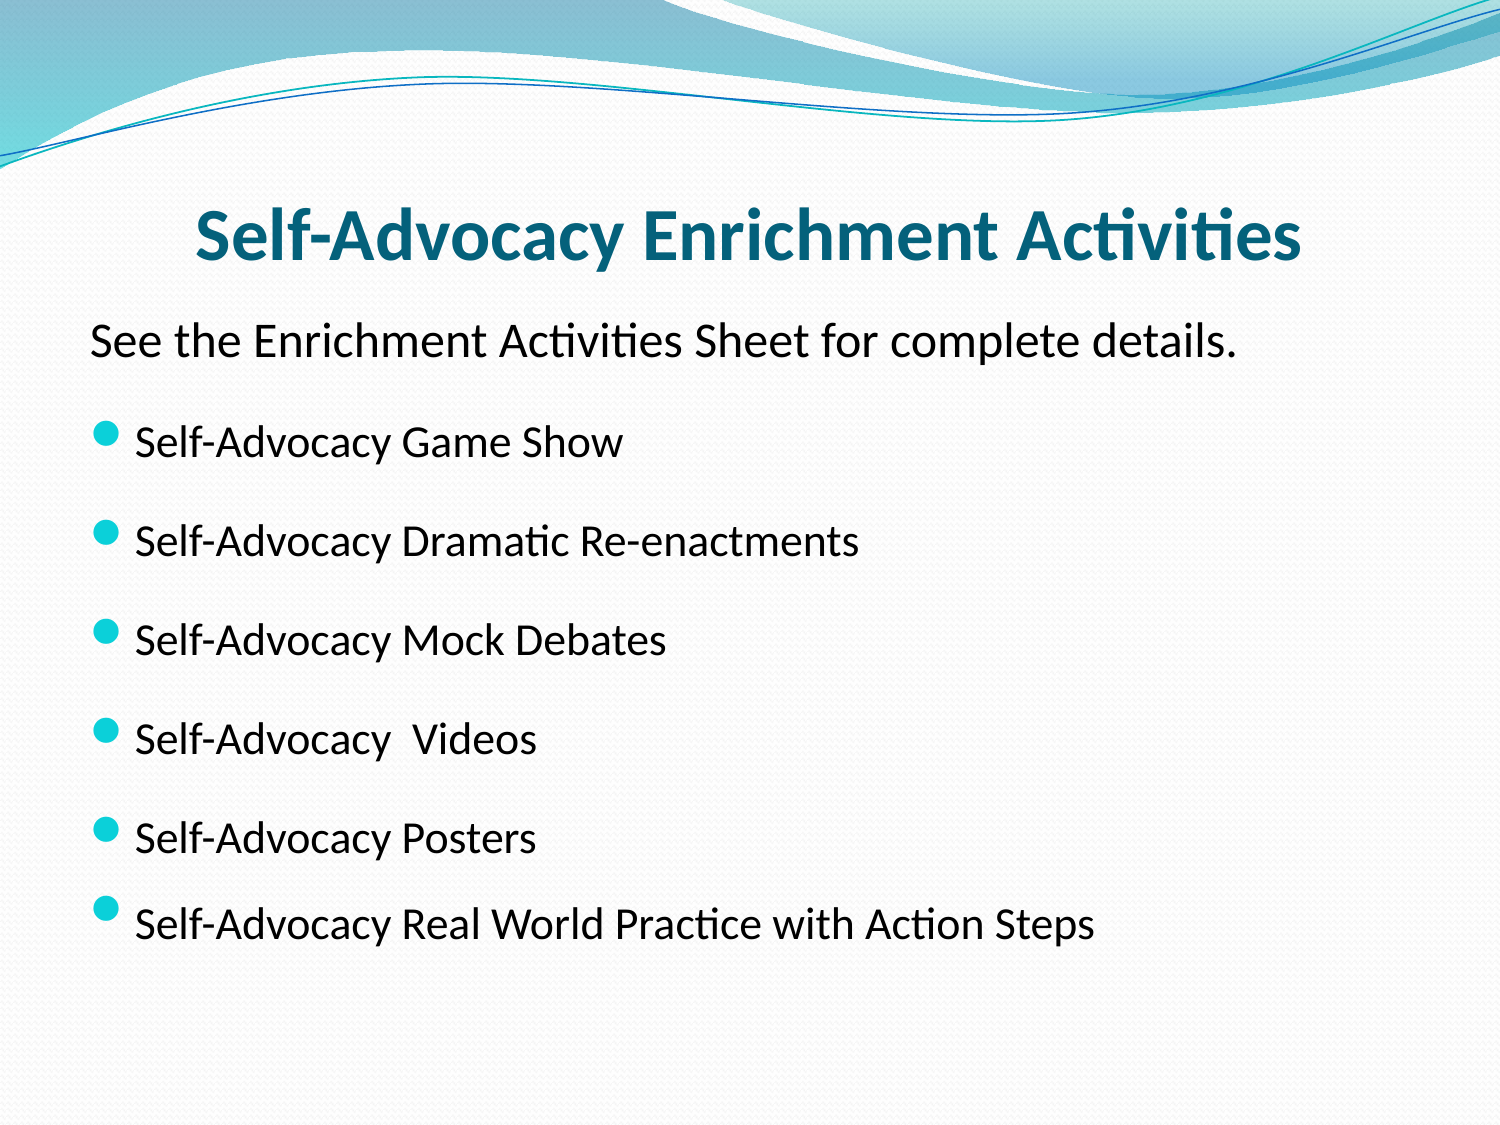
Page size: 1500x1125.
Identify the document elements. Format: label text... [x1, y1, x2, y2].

title Self-Advocacy Enrichment Activities [75, 115, 1425, 275]
list See the Enrichment Activities Sheet for complete details. Self-Advocacy Game Show Self-Advocacy Dramatic Re-enactments Self-Advocacy Mock Debates Self-Advocacy Videos Self-Advocacy Posters Self-Advocacy Real World Practice with Action Steps [75, 299, 1425, 1088]
